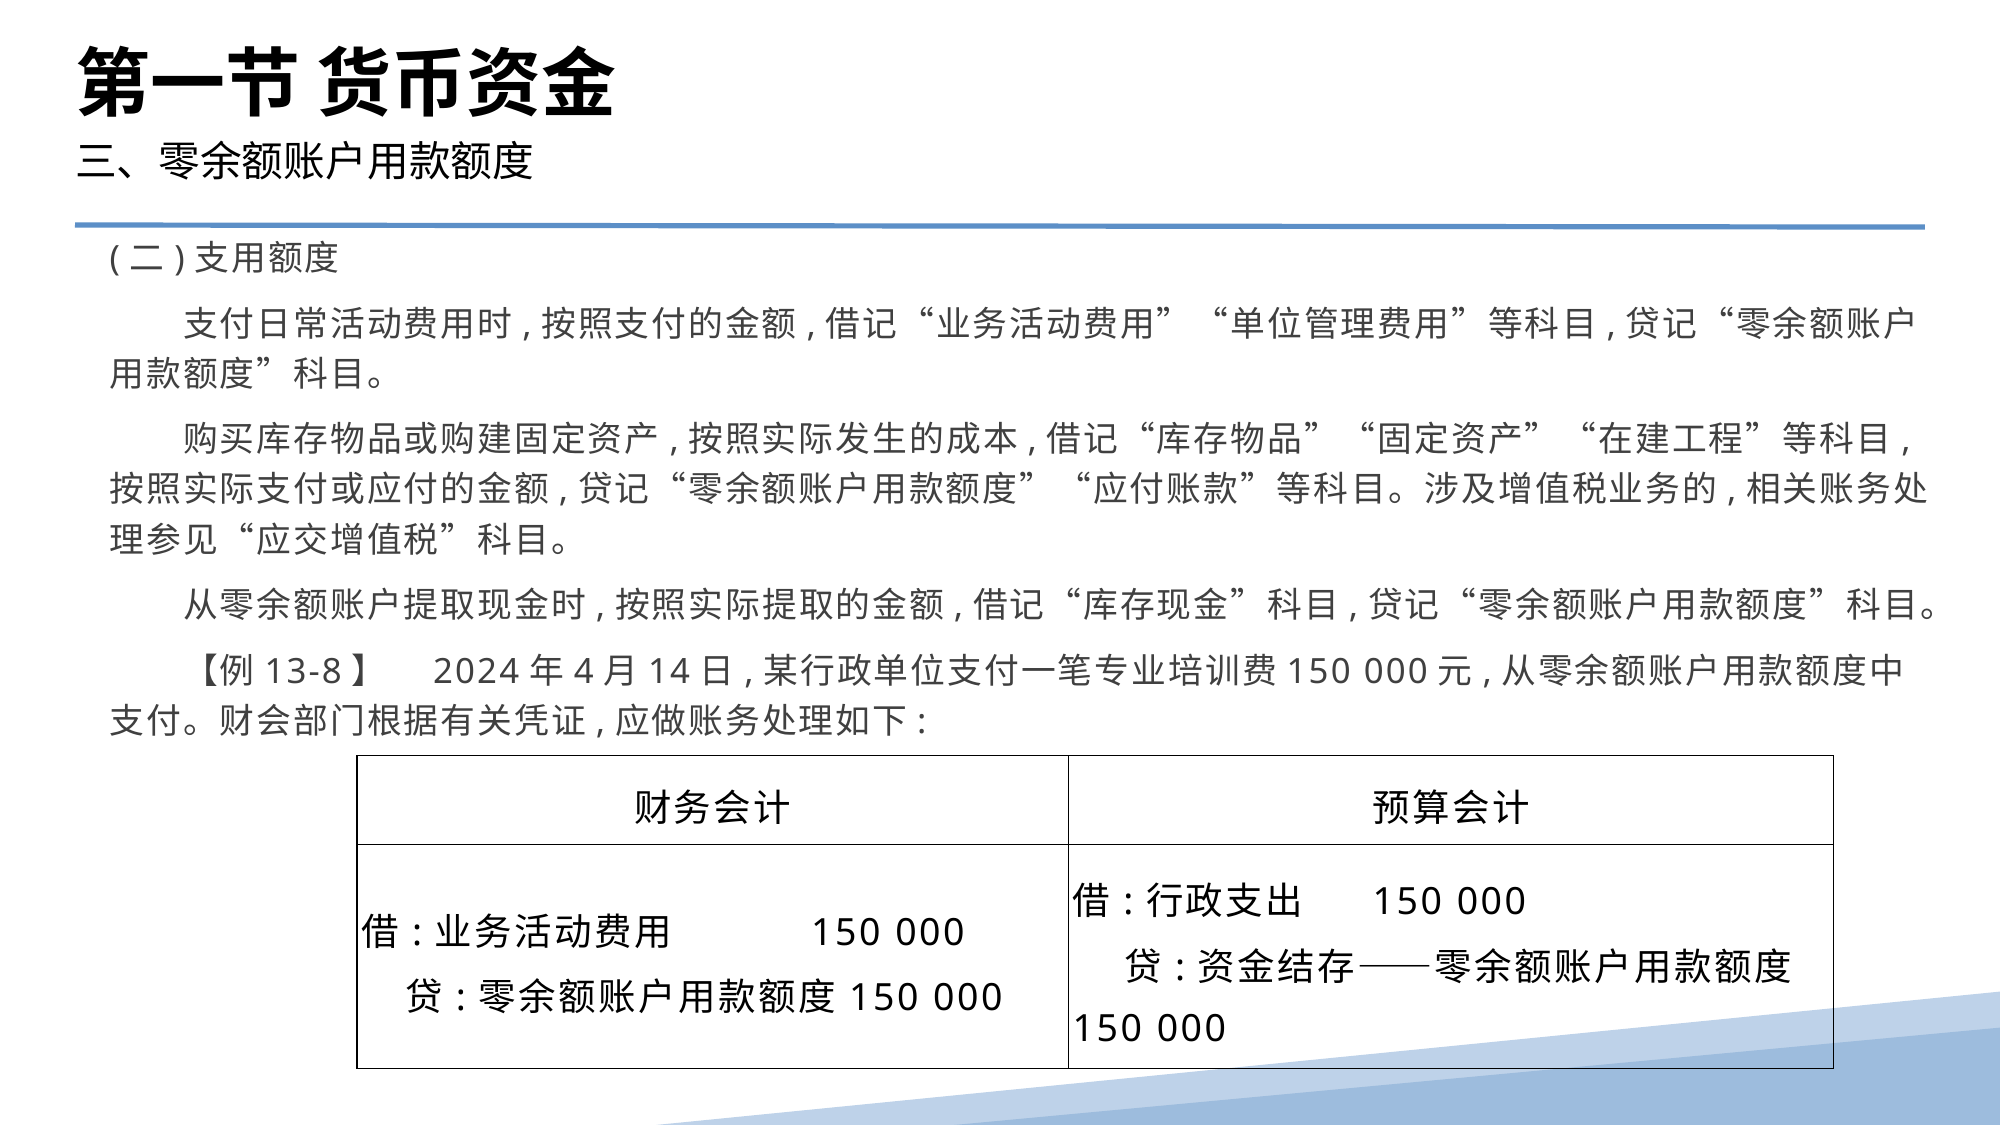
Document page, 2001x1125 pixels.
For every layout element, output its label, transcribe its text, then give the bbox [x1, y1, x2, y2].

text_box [74, 224, 1925, 228]
table_cell 借:行政支出 150 000 贷:资金结存——零余额账户用款额度 150 000 [1069, 845, 1833, 991]
text_box 第一节 货币资金 [75, 24, 1925, 124]
table_header 预算会计 [1069, 756, 1833, 844]
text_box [656, 991, 2000, 1125]
table_header 财务会计 [358, 756, 1068, 844]
table_cell 借:业务活动费用 150 000 贷:零余额账户用款额度150 000 [358, 845, 1068, 1068]
text_box 三、零余额账户用款额度 [75, 124, 1925, 200]
text_box (二)支用额度 支付日常活动费用时,按照支付的金额,借记“业务活动费用”“单位管理费用”等科目,贷记“零余额账户用款额度”科目。 购买库存物品或购建固定资产,按照实际发生的成本,借记“库存物品”“固定资产”“在建工程”等科目,按照实际支付或应付的金额,贷记“零余额账户用款额度”“应付账款”等科目。涉及增值税业务的,相关账务处理参见“应交增值税”科目。 从零余额账户提取现金时,按照实际提取的金额,借记“库存现金”科目,贷记“零余额账户用款额度”科目。 【例13-8】 2024年4月14日,某行政单位支付一笔专业培训费150 000元,从零余额账户用款额度中支付。财会部门根据有关凭证,应做账务处理如下: [99, 199, 1943, 768]
